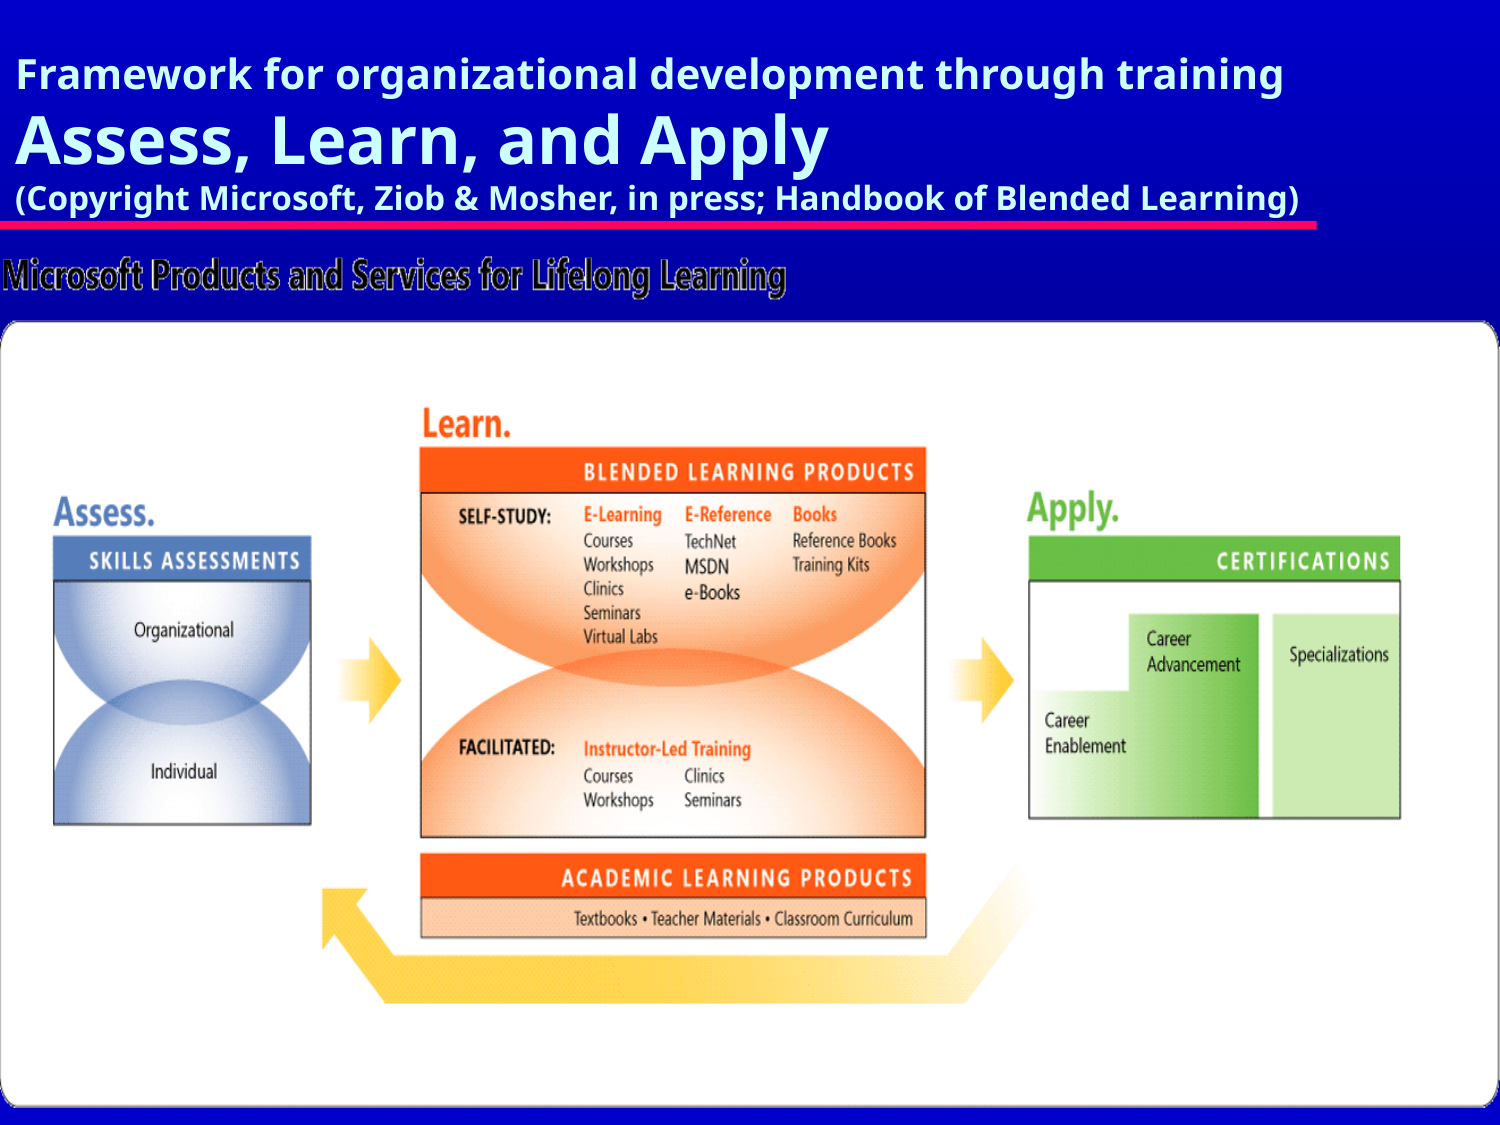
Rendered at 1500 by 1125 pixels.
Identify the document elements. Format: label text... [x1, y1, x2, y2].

picture [0, 249, 1500, 1108]
title Framework for organizational development through training Assess, Learn, and Apply (Copyright Microsoft, Ziob & Mosher, in press; Handbook of Blended Learning) [0, 44, 1500, 226]
